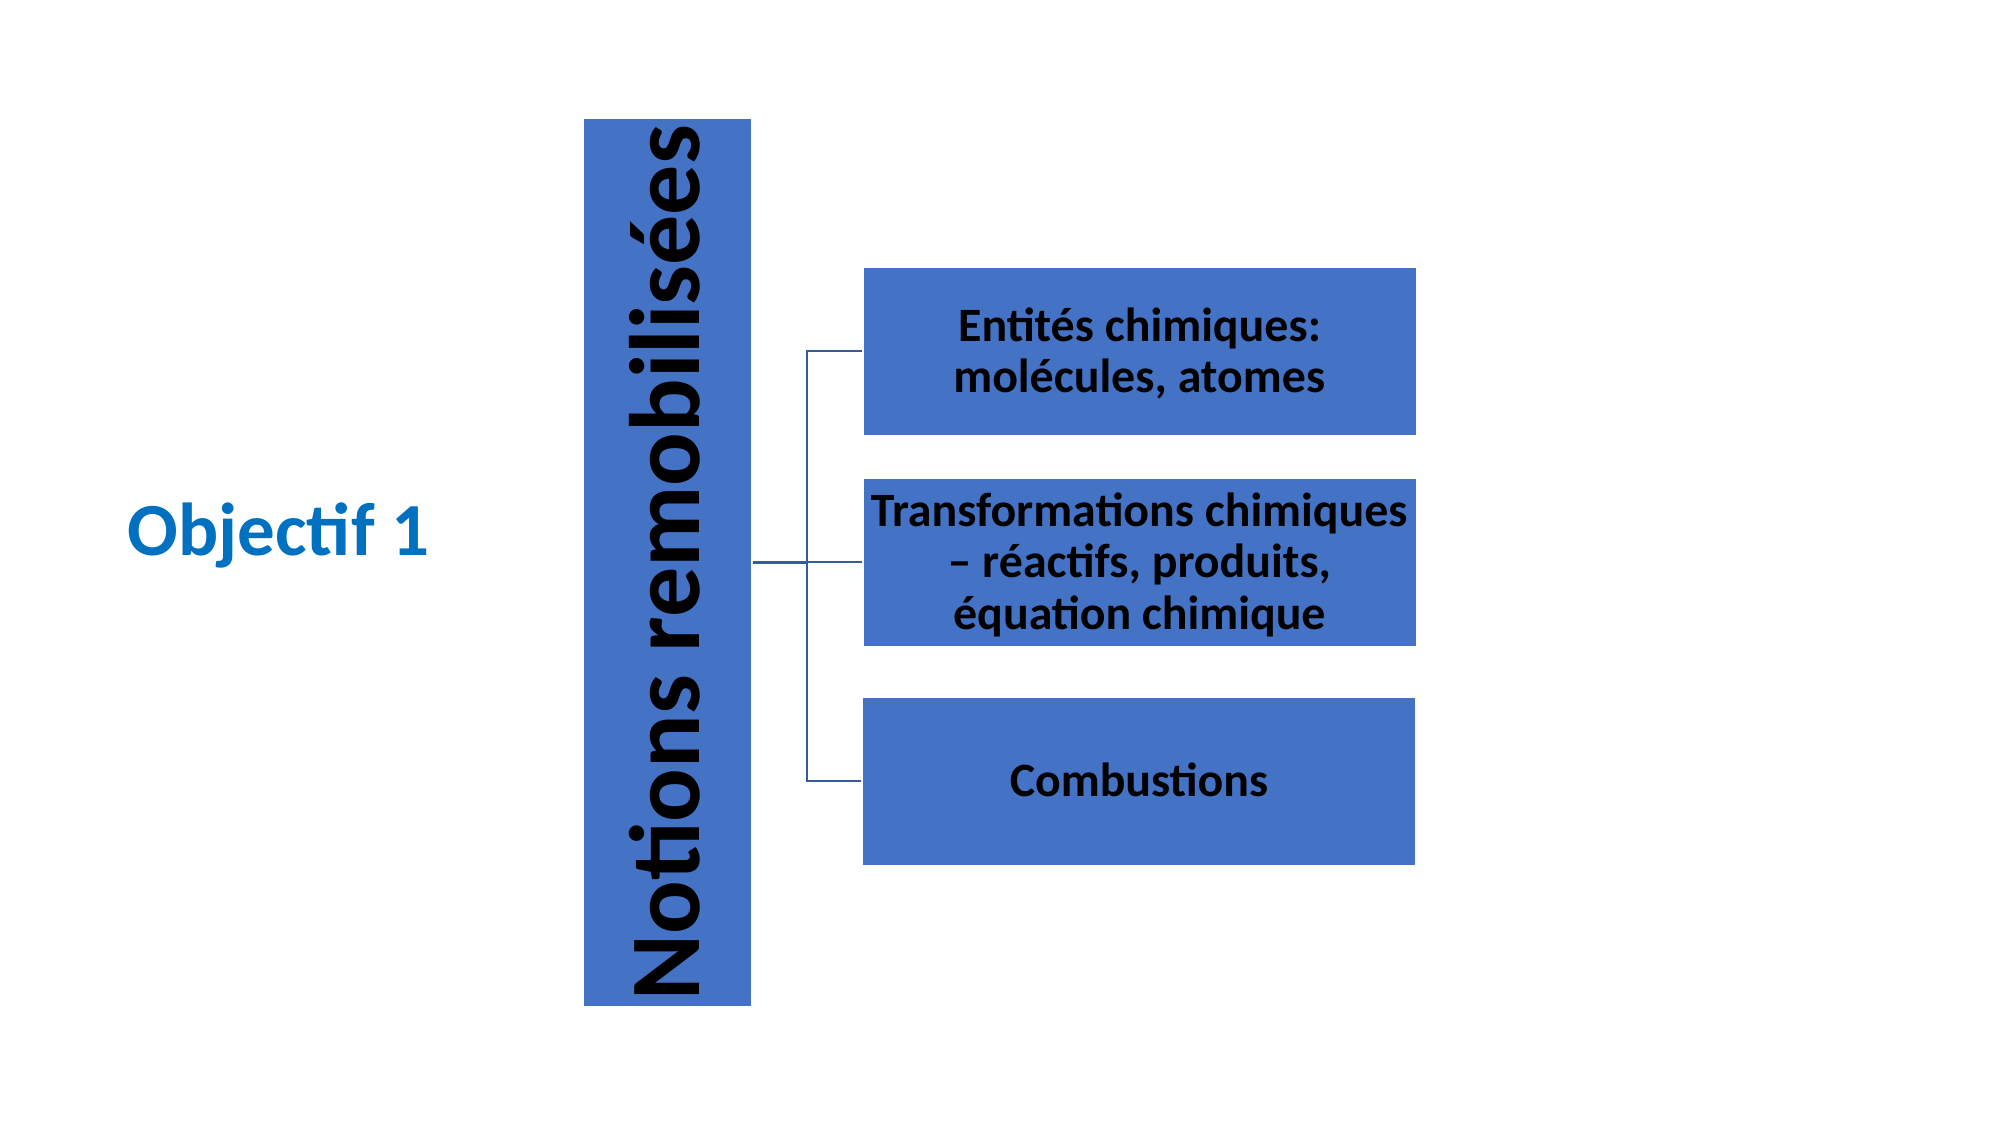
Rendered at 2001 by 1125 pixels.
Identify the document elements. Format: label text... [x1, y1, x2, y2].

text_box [333, 117, 1667, 1007]
text_box Objectif 1 [113, 473, 333, 578]
